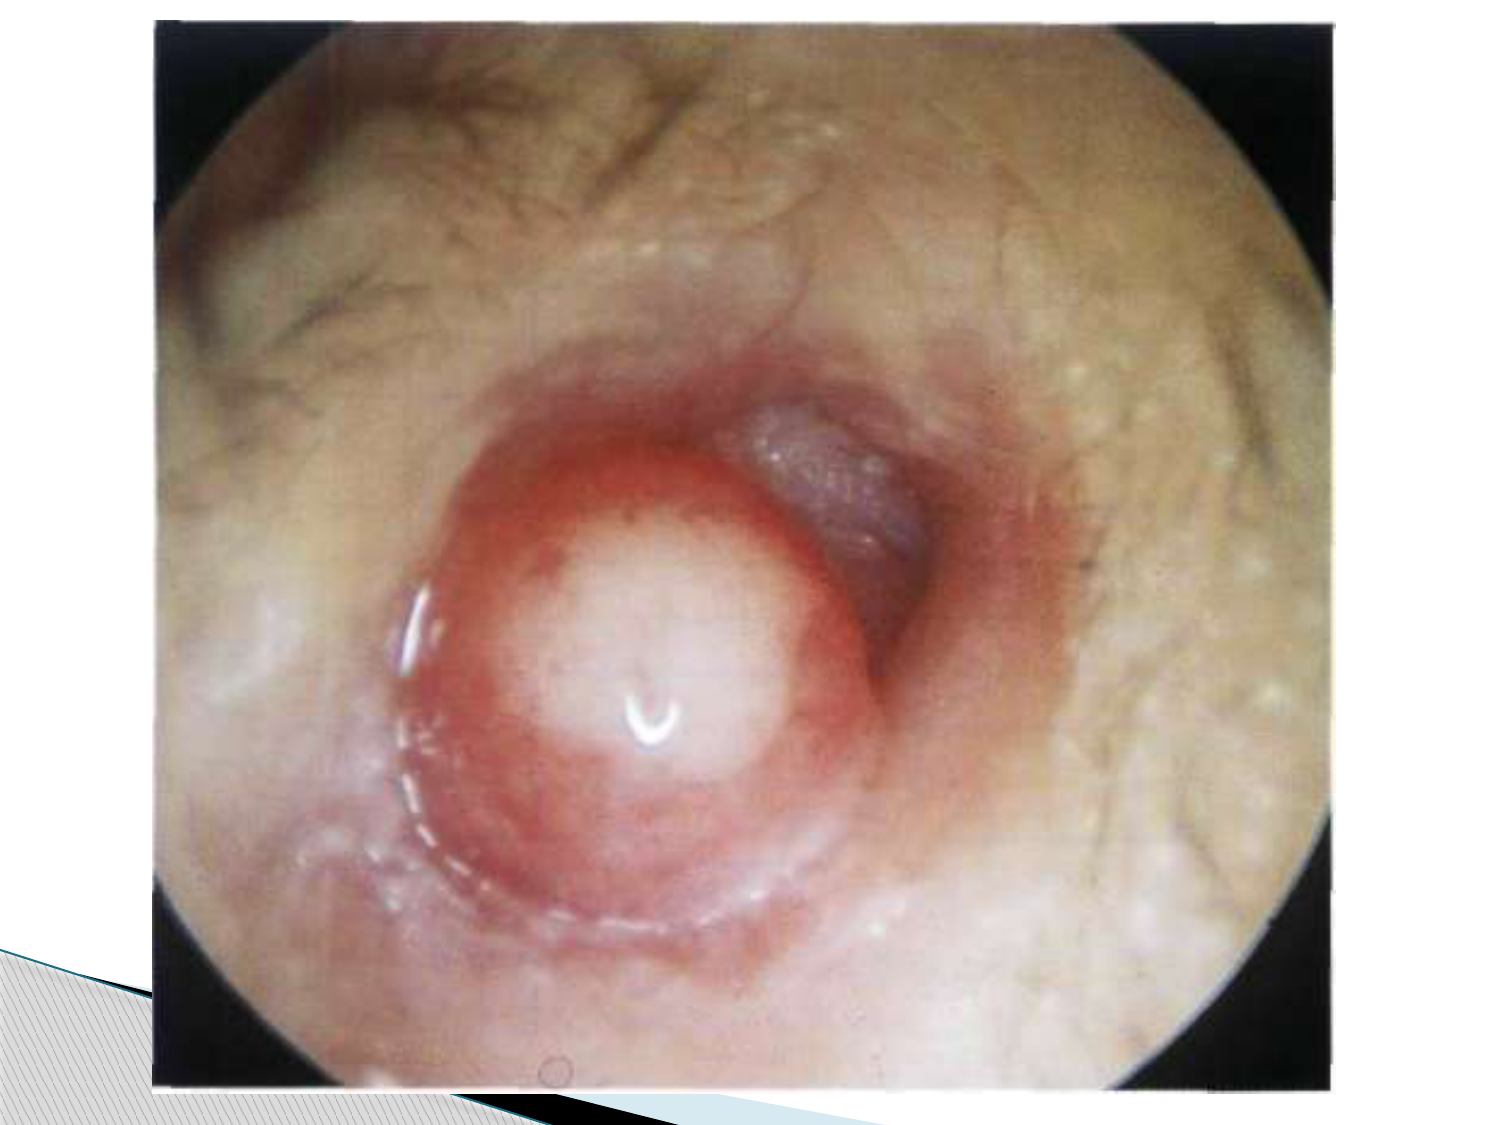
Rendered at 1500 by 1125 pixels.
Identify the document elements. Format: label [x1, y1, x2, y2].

picture [152, 20, 1337, 1094]
